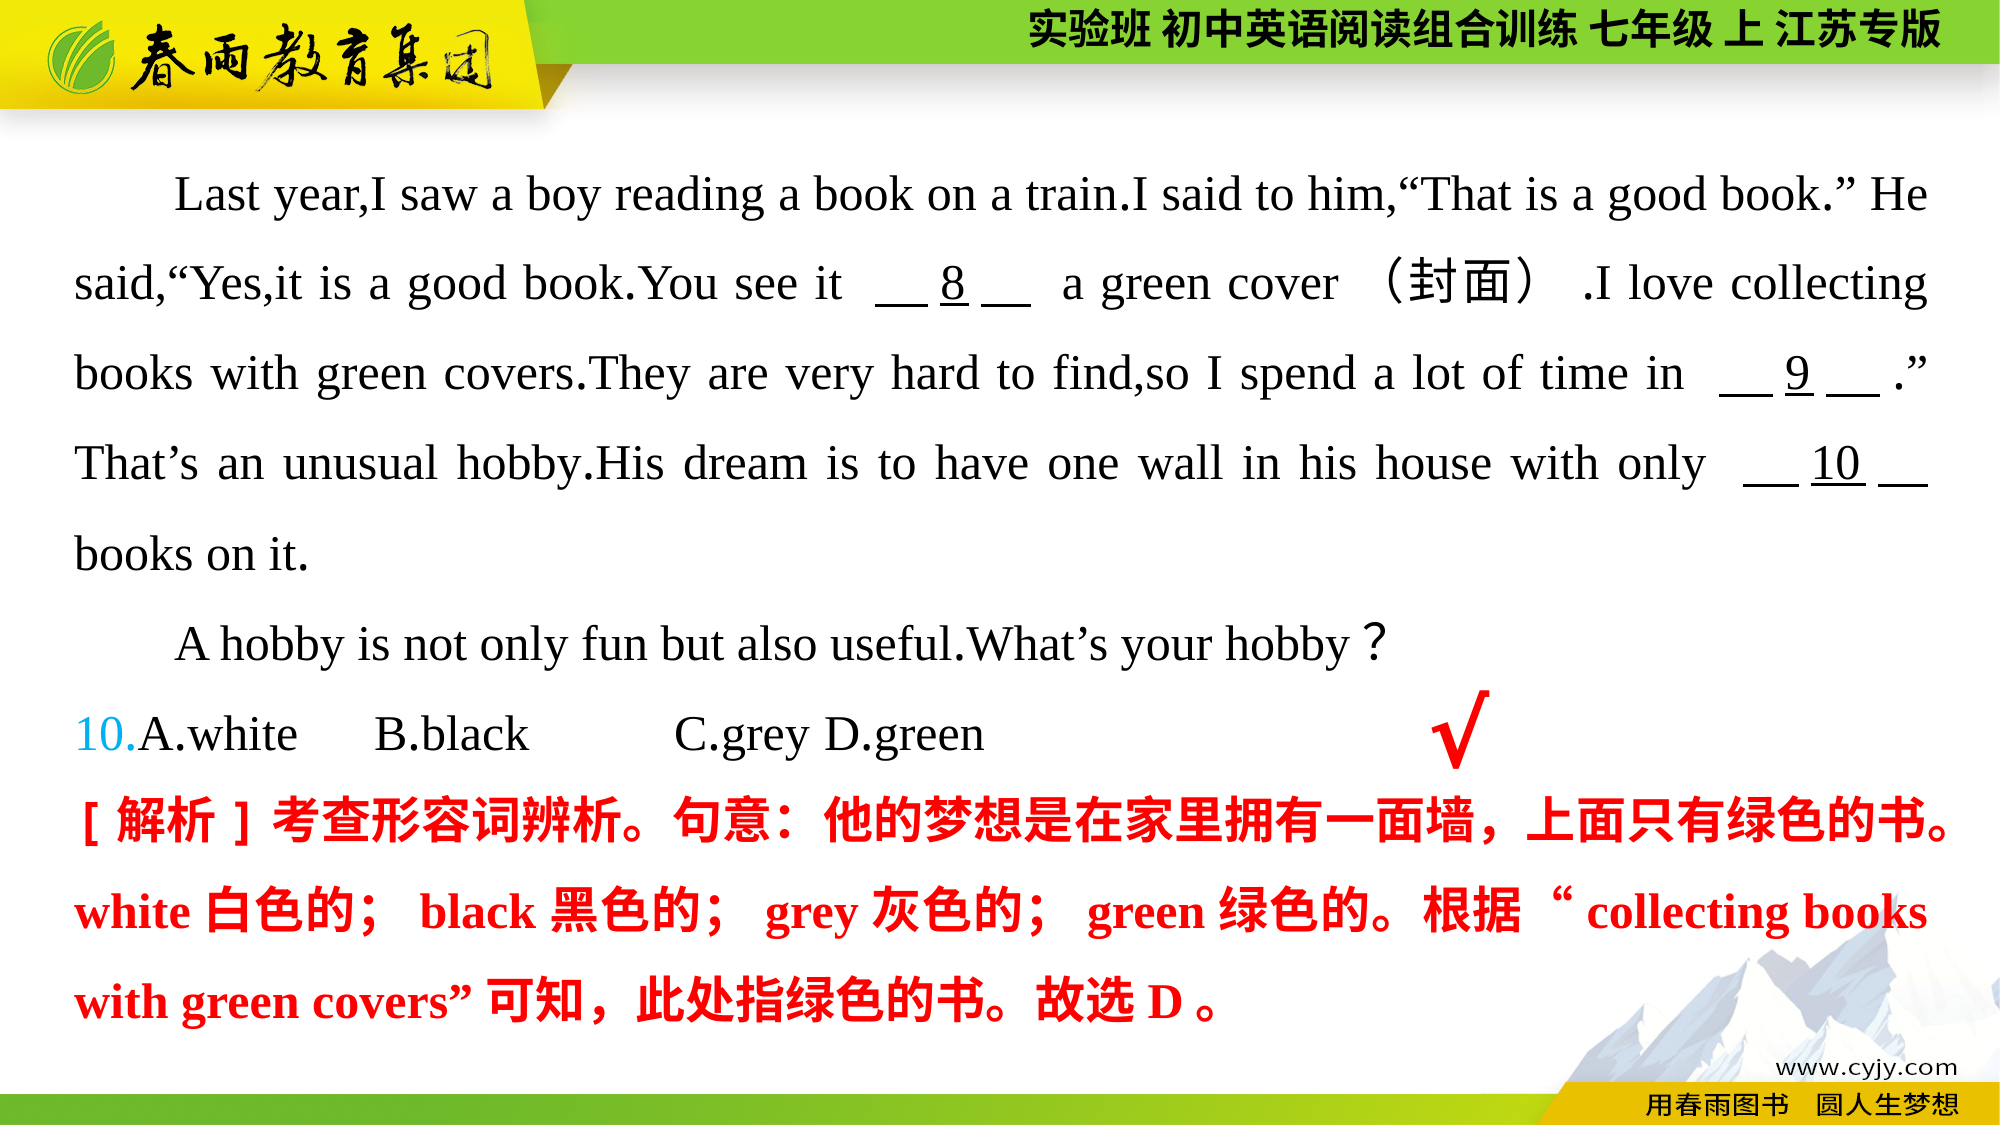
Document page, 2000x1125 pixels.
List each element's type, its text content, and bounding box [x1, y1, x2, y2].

text_box [解析]考查形容词辨析。句意：他的梦想是在家里拥有一面墙，上面只有绿色的书。white白色的；black黑色的；grey灰色的；green绿色的。根据“collecting books with green covers”可知，此处指绿色的书。故选D。 [59, 751, 1944, 1037]
list Last year,I saw a boy reading a book on a train.I said to him,“That is a good book.” He said,“Yes,it is a good book.You see it 8 a green cover（封面）.I love collecting books with green covers.They are very hard to find,so I spend a lot of time in 9 .” That’s an unusual hobby.His dream is to have one wall in his house with only 10 books on it. A hobby is not only fun but also useful.What’s your hobby？ 10.A.white B.black C.grey D.green [59, 122, 1944, 751]
picture [0, 0, 2000, 1125]
text_box √ [1413, 668, 1511, 751]
